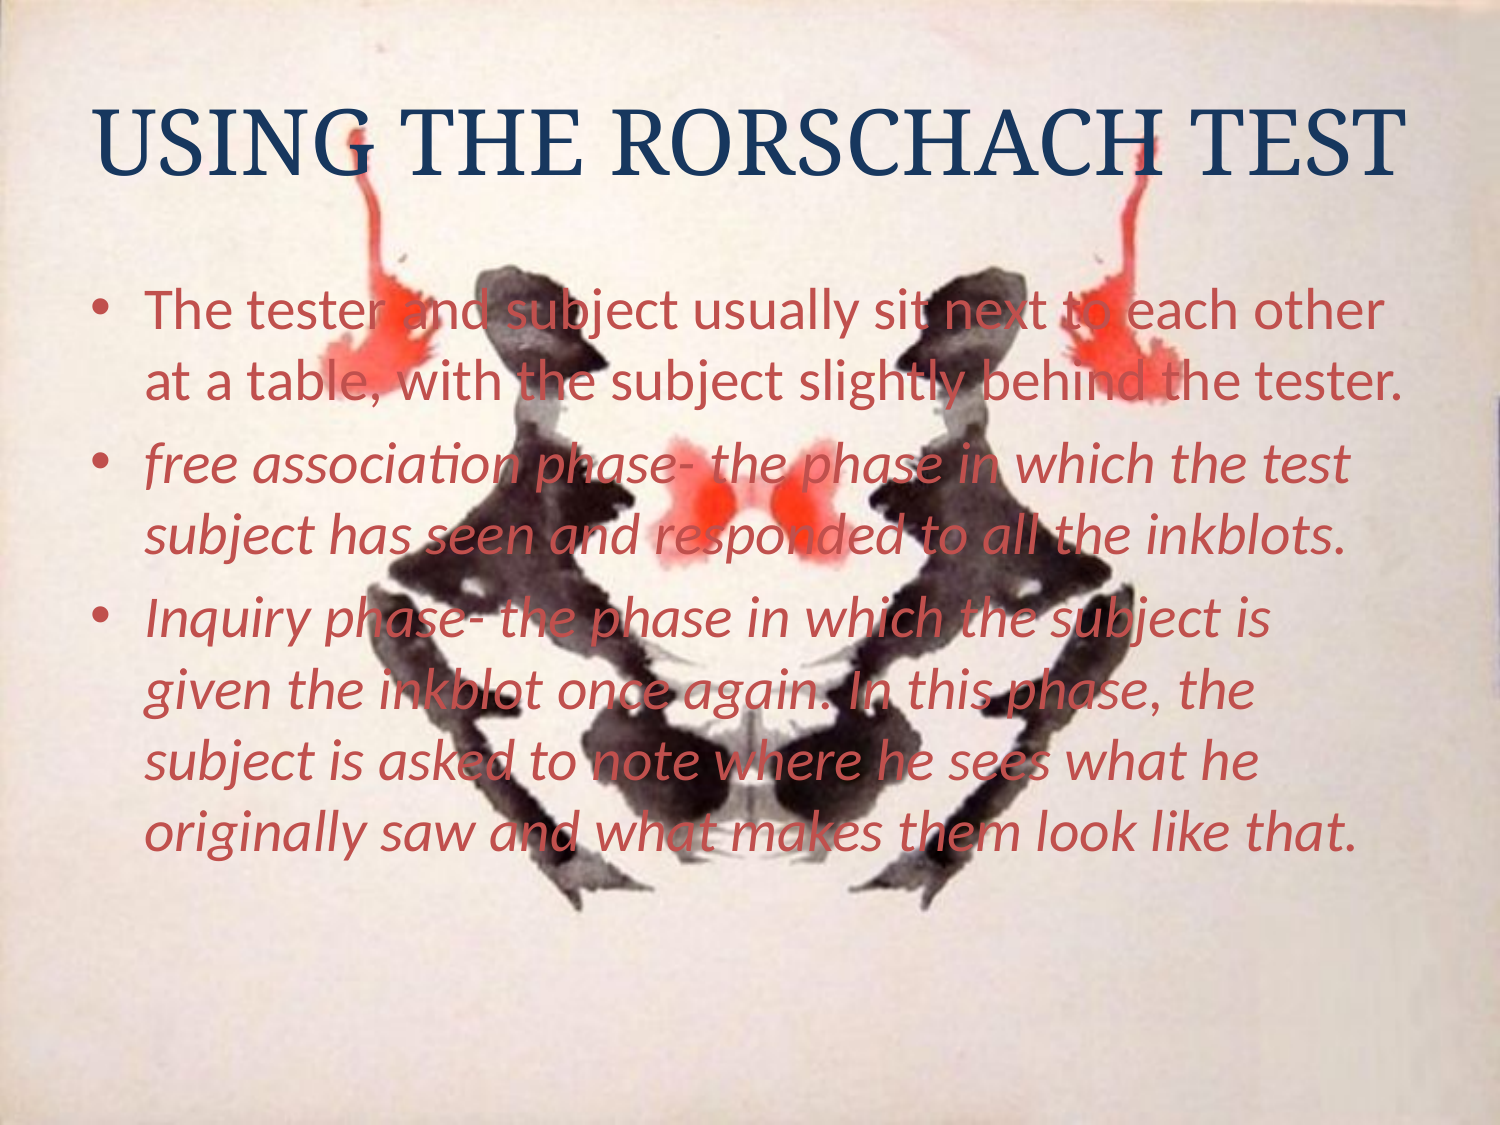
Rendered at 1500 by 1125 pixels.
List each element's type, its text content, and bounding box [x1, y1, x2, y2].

list The tester and subject usually sit next to each other at a table, with the subject slightly behind the tester. free association phase- the phase in which the test subject has seen and responded to all the inkblots. Inquiry phase- the phase in which the subject is given the inkblot once again. In this phase, the subject is asked to note where he sees what he originally saw and what makes them look like that. [75, 262, 1425, 1005]
title USING THE RORSCHACH TEST [75, 45, 1425, 233]
picture [0, 0, 1500, 1125]
